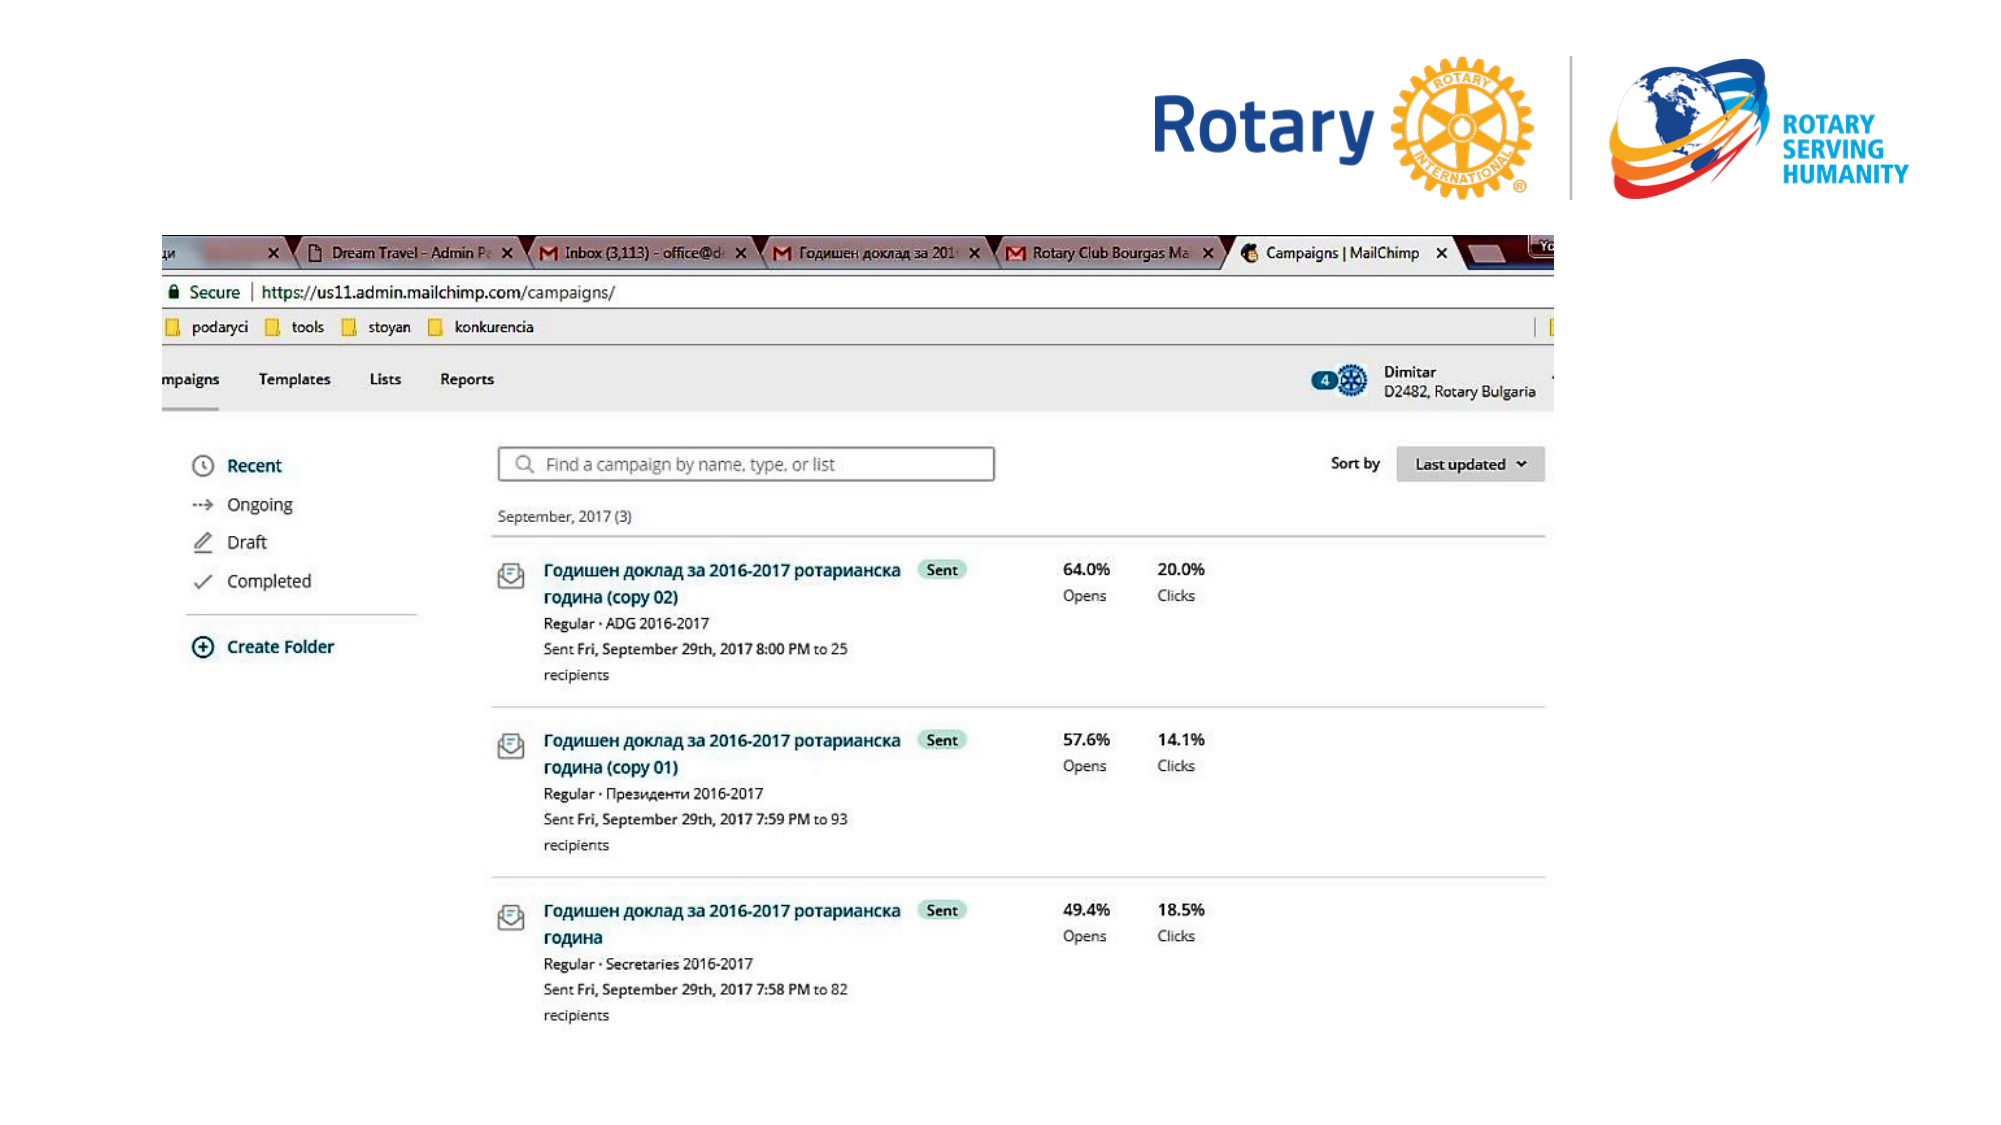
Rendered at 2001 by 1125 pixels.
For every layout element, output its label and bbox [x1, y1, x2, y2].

picture [162, 235, 1554, 1057]
picture [1155, 56, 1909, 200]
